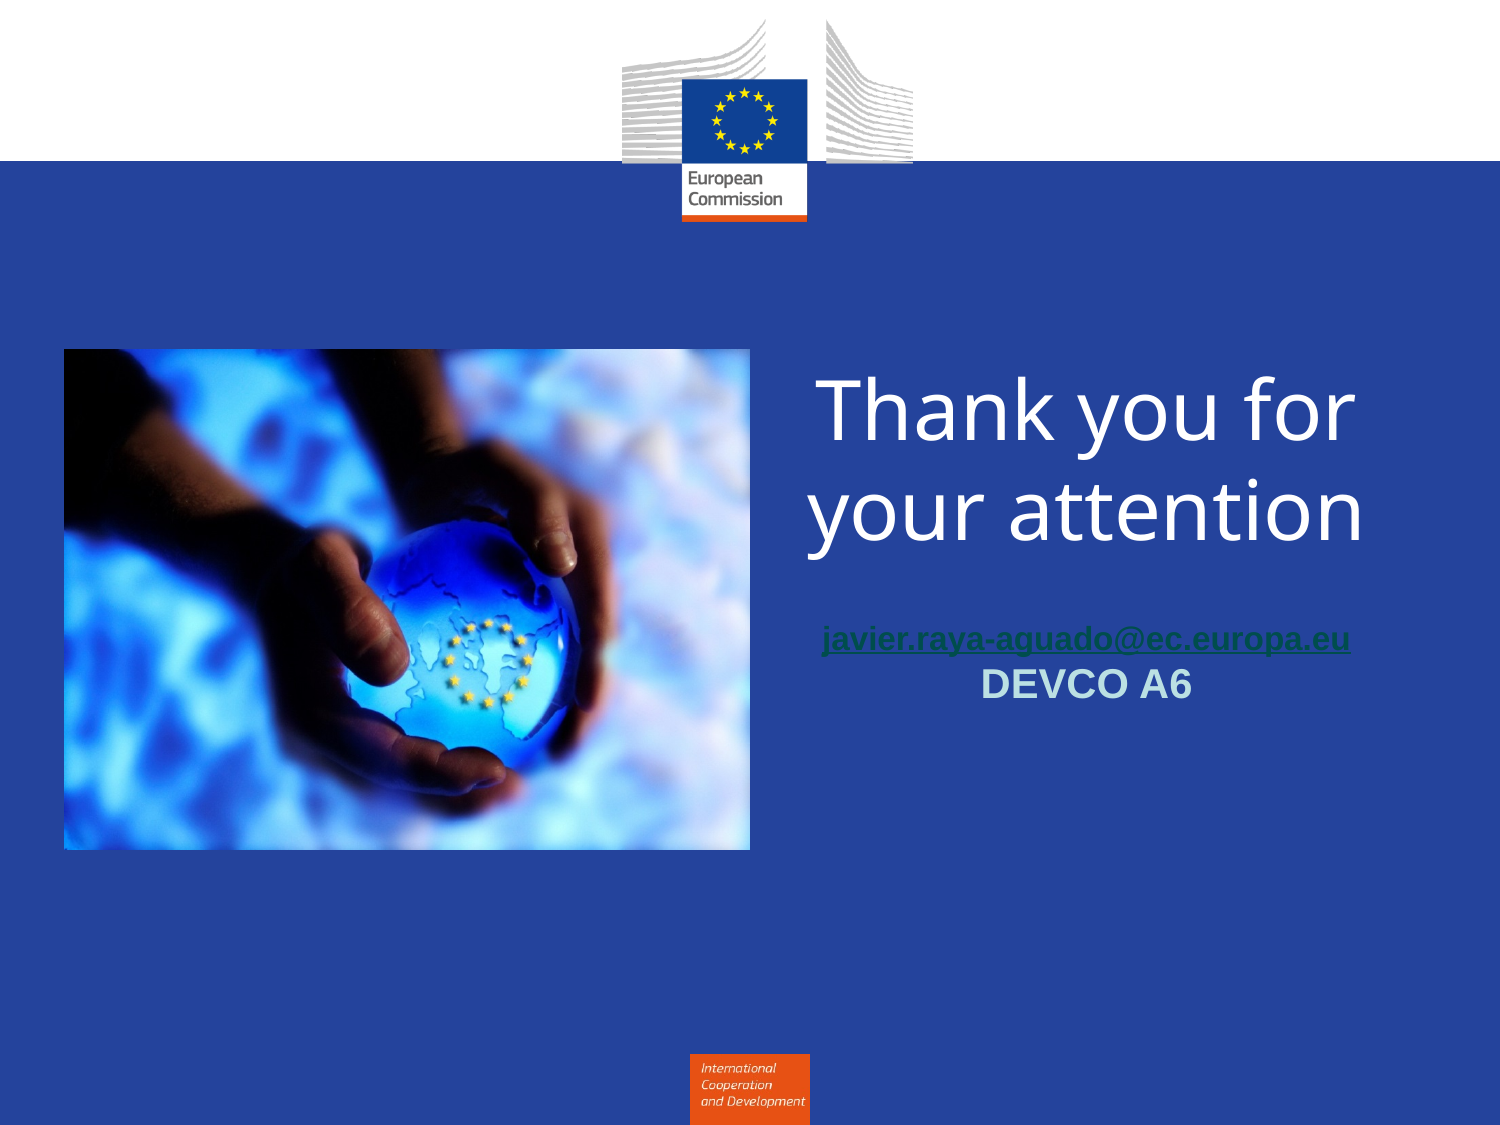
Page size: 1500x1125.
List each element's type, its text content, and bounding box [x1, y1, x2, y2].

text_box Thank you for your attention javier.raya-aguado@ec.europa.eu DEVCO A6 [785, 349, 1388, 851]
picture [690, 1054, 810, 1125]
picture [64, 349, 751, 851]
picture [622, 19, 913, 222]
